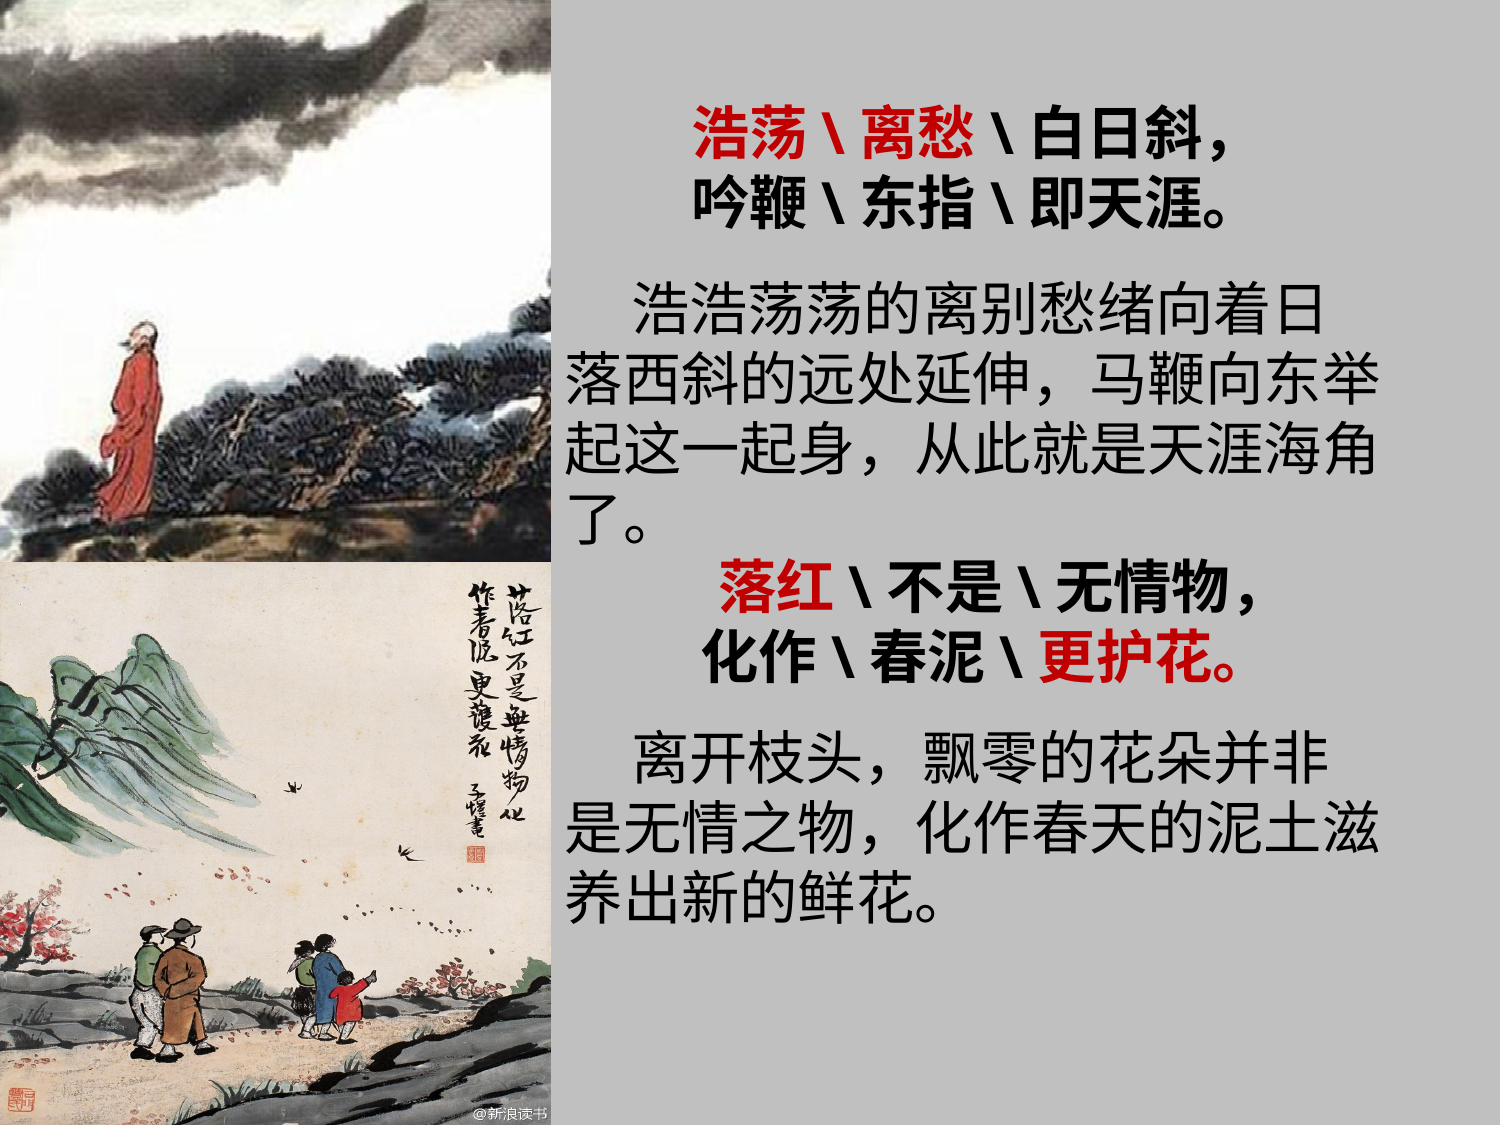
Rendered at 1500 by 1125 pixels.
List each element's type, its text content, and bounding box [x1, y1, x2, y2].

text_box 浩荡\离愁\白日斜， 吟鞭\东指\即天涯。 [605, 88, 1347, 244]
text_box 浩浩荡荡的离别愁绪向着日落西斜的远处延伸，马鞭向东举起这一起身，从此就是天涯海角了。 [551, 264, 1402, 560]
text_box 落红\不是\无情物， 化作\春泥\更护花。 [686, 543, 1472, 698]
text_box 离开枝头，飘零的花朵并非是无情之物，化作春天的泥土滋养出新的鲜花。 [551, 713, 1402, 939]
picture [0, 0, 551, 1125]
